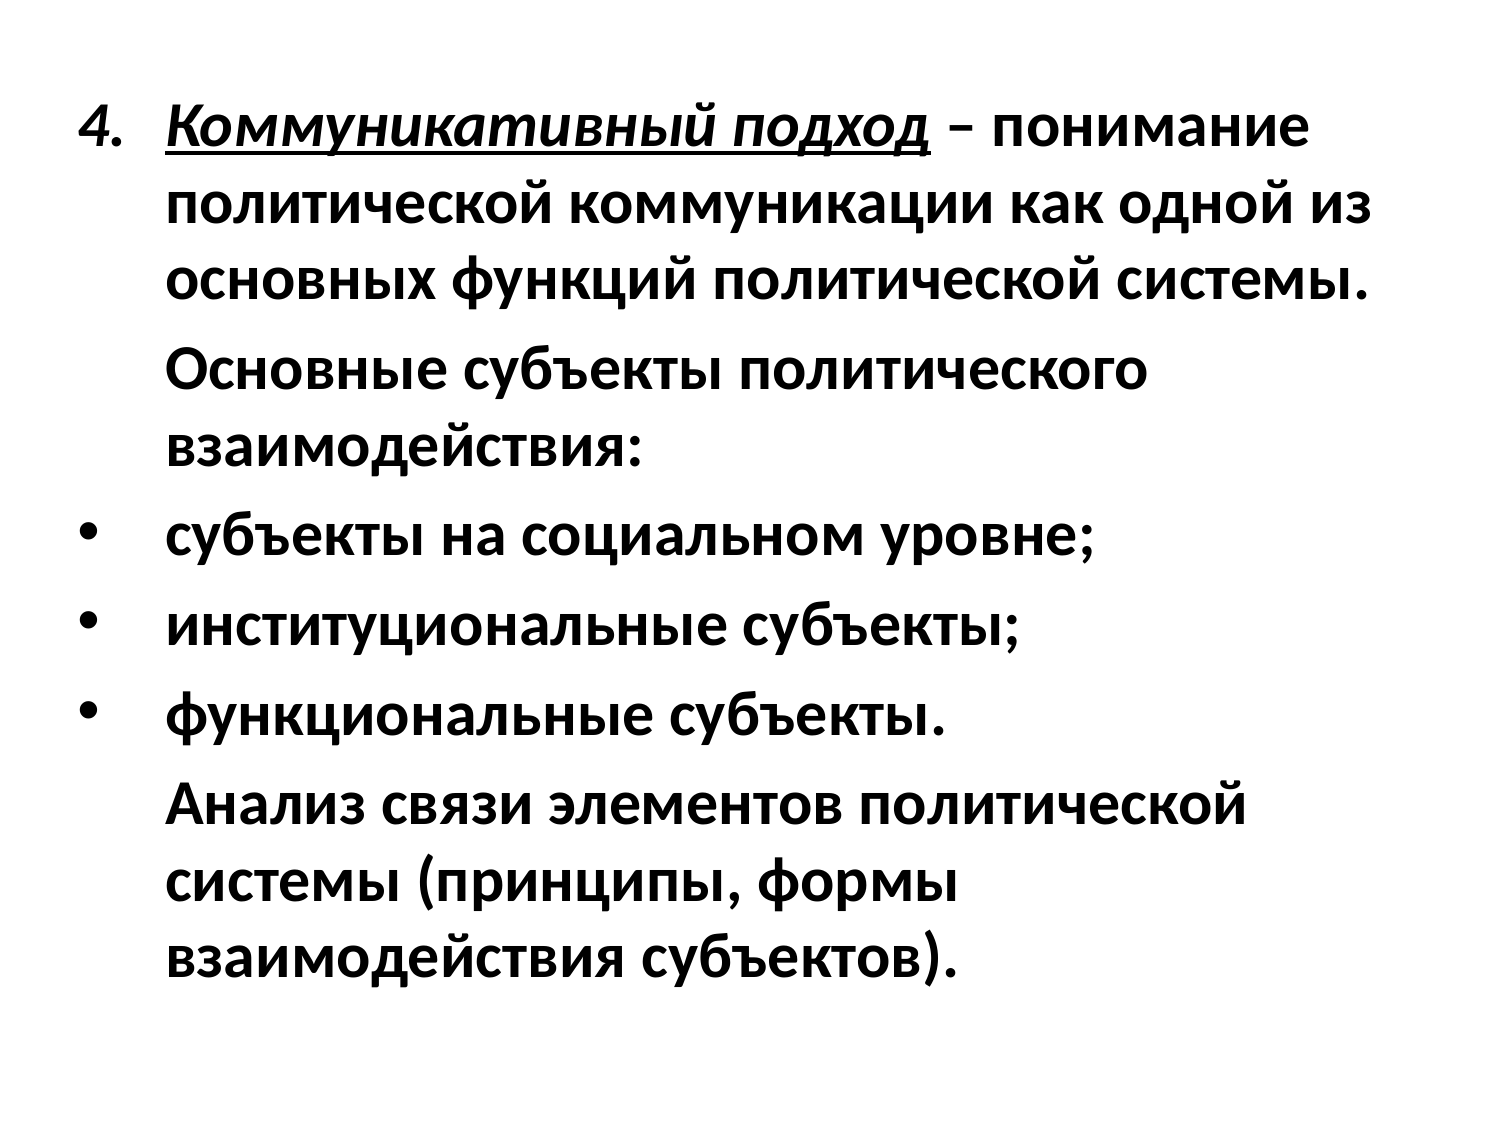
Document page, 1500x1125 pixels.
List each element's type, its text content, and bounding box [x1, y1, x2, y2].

list Коммуникативный подход – понимание политической коммуникации как одной из основных функций политической системы. Основные субъекты политического взаимодействия: субъекты на социальном уровне; институциональные субъекты; функциональные субъекты. Анализ связи элементов политической системы (принципы, формы взаимодействия субъектов). [62, 75, 1413, 1013]
